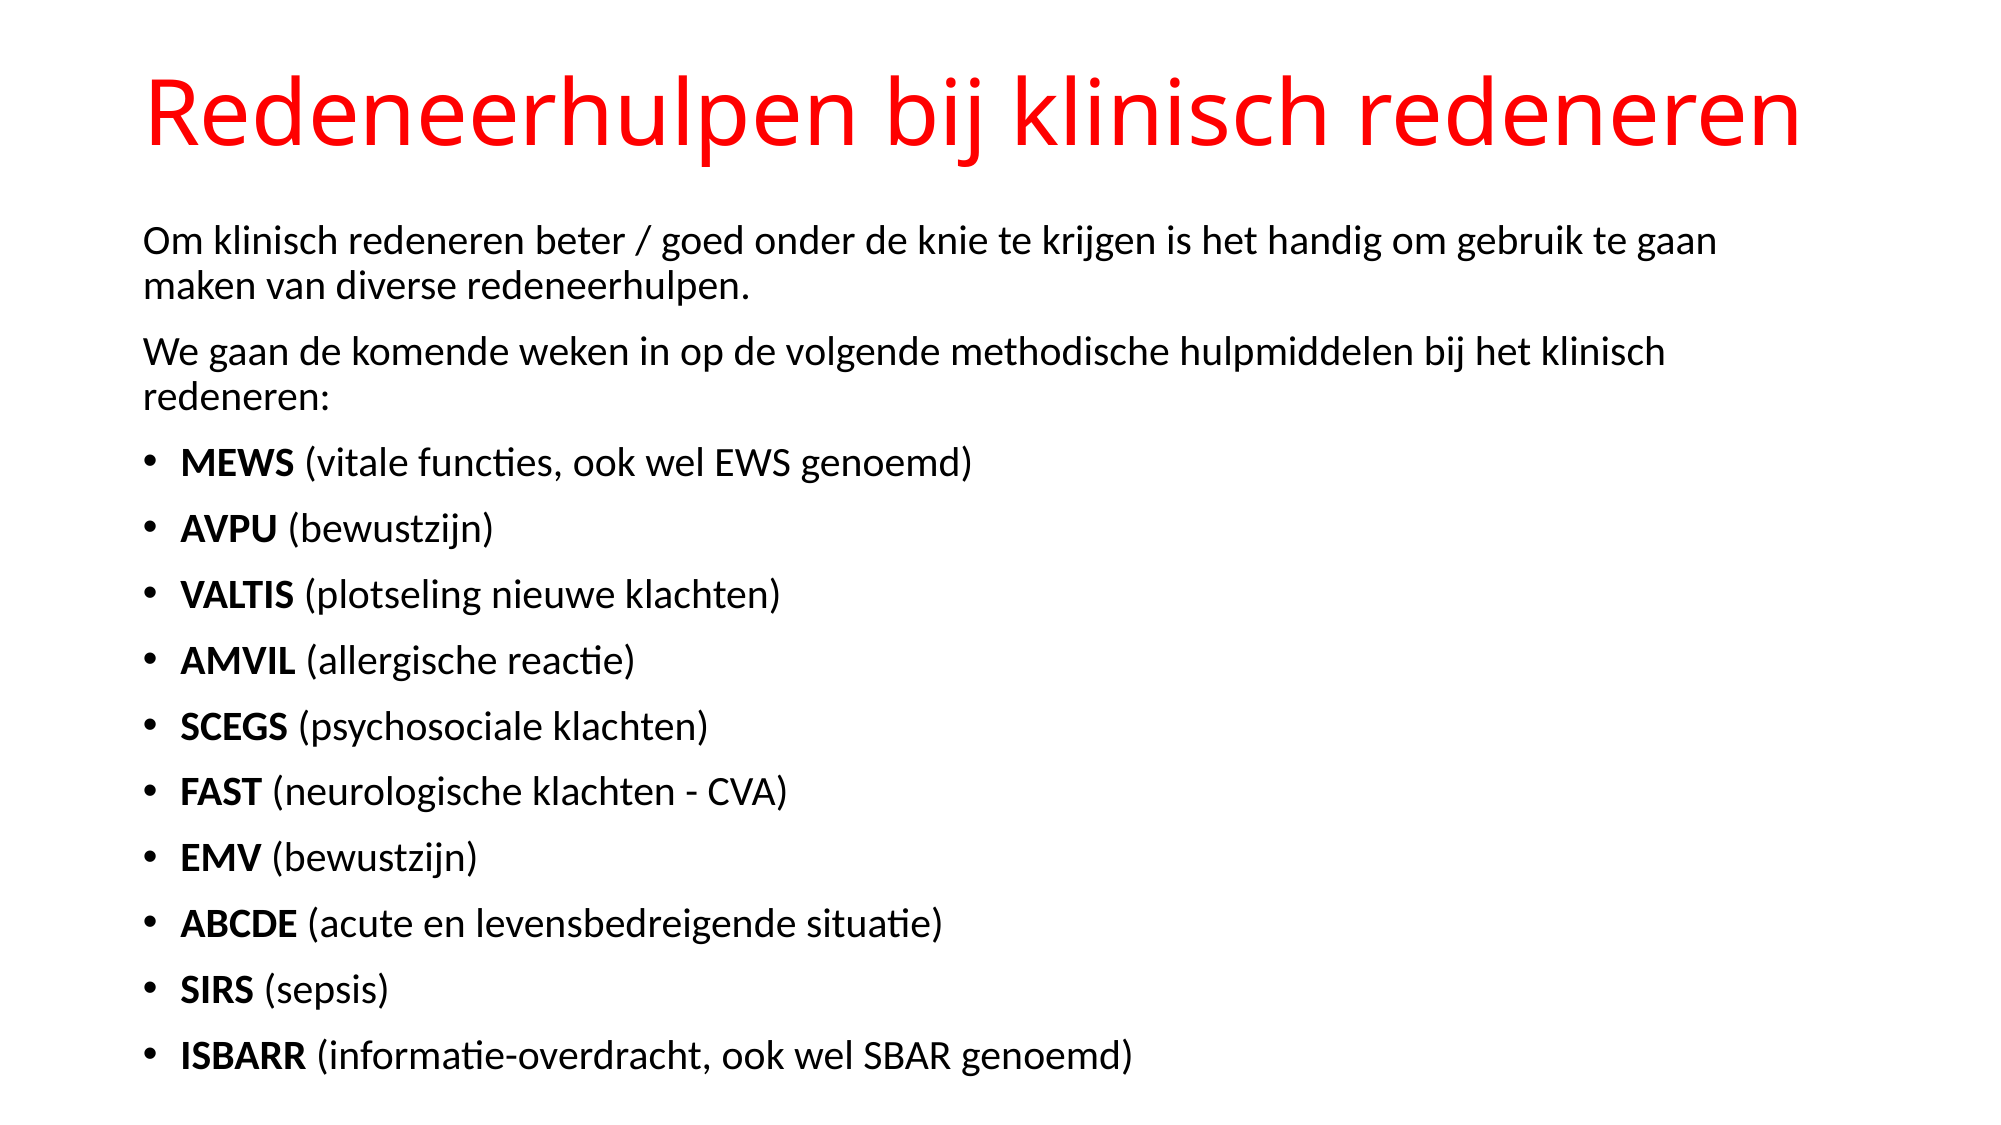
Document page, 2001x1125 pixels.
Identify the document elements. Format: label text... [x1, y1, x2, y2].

title Redeneerhulpen bij klinisch redeneren [128, 7, 1854, 225]
list Om klinisch redeneren beter / goed onder de knie te krijgen is het handig om gebruik te gaan maken van diverse redeneerhulpen. We gaan de komende weken in op de volgende methodische hulpmiddelen bij het klinisch redeneren: MEWS (vitale functies, ook wel EWS genoemd) AVPU (bewustzijn) VALTIS (plotseling nieuwe klachten) AMVIL (allergische reactie) SCEGS (psychosociale klachten) FAST (neurologische klachten - CVA) EMV (bewustzijn) ABCDE (acute en levensbedreigende situatie) SIRS (sepsis) ISBARR (informatie-overdracht, ook wel SBAR genoemd) [127, 211, 1853, 840]
